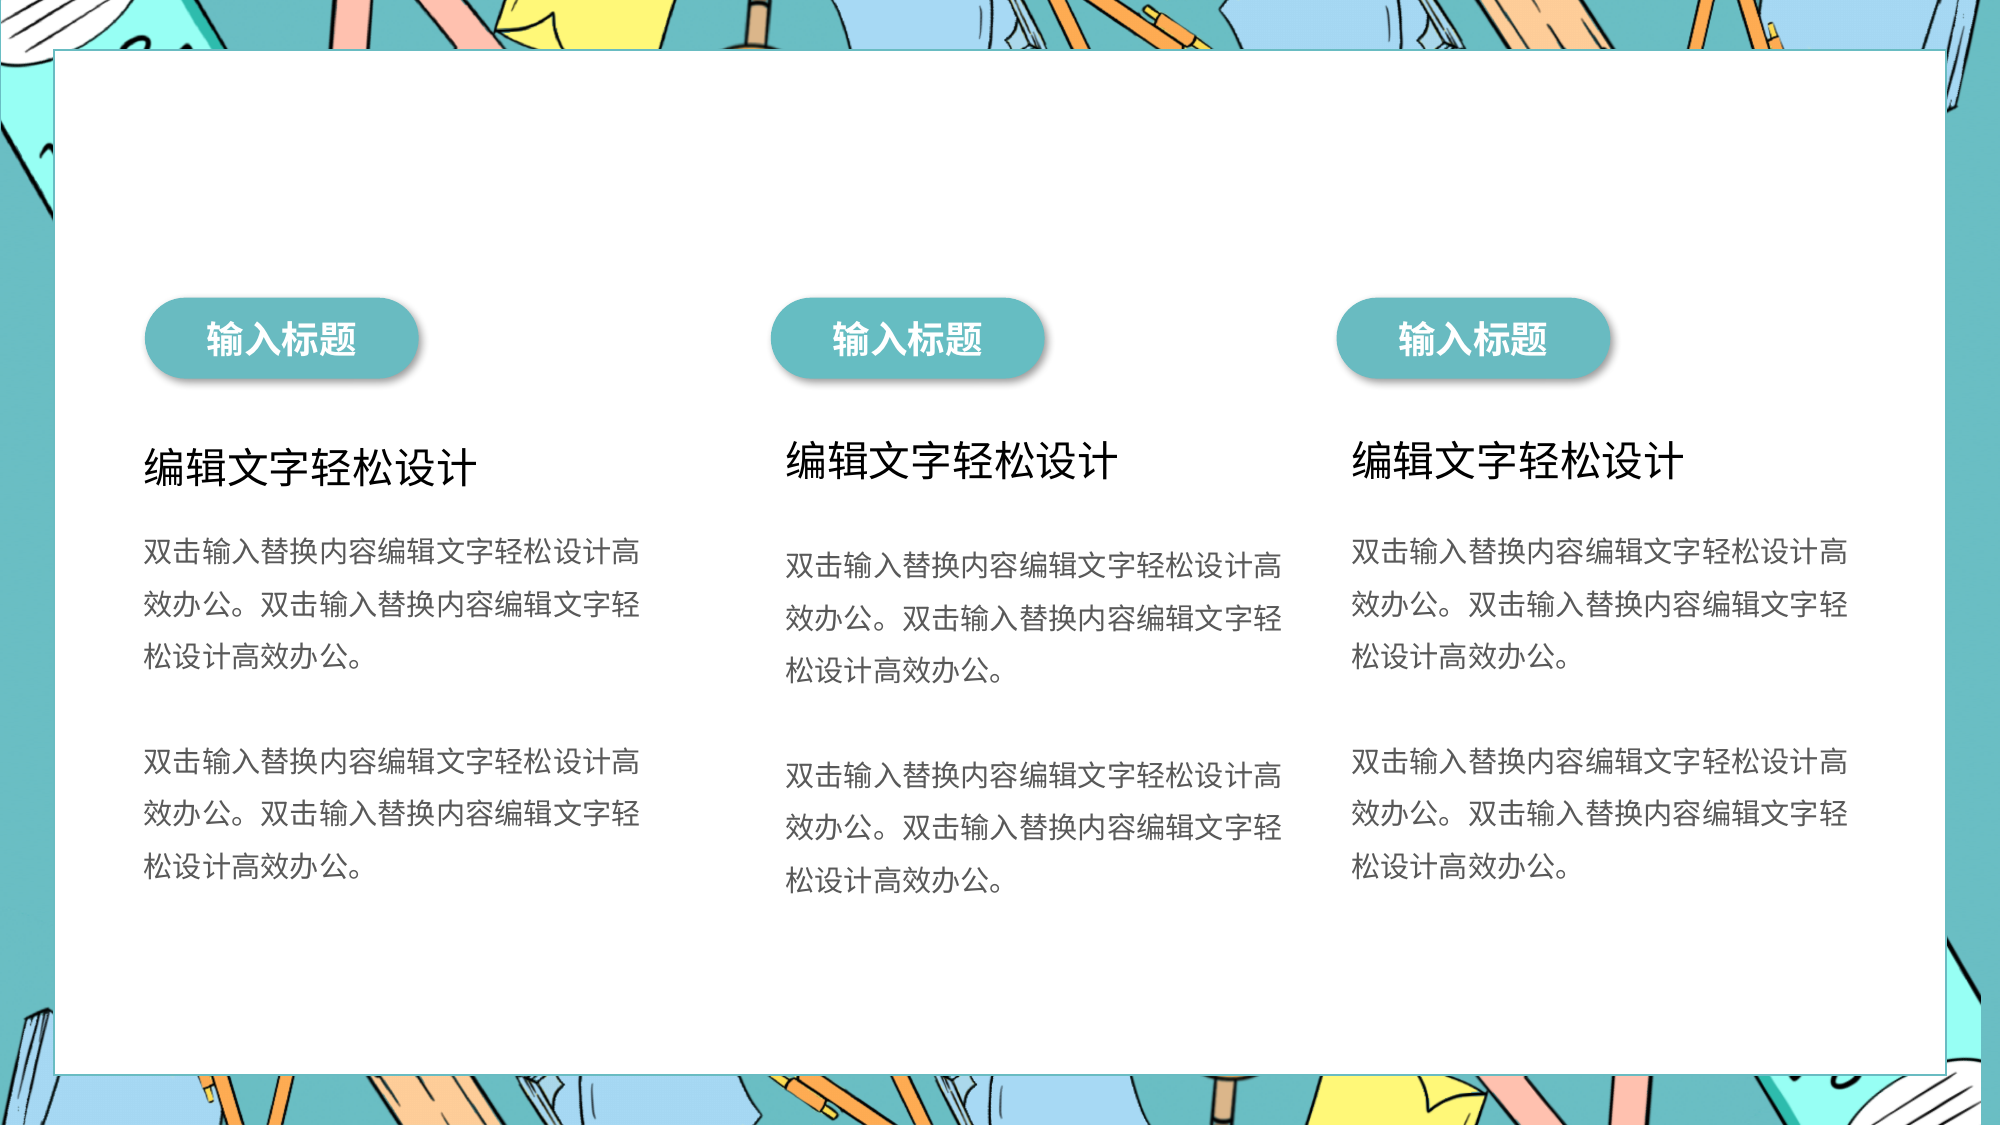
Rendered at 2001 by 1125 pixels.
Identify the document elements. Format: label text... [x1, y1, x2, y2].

text_box 编辑文字轻松设计 [128, 409, 629, 500]
text_box 编辑文字轻松设计 [1336, 402, 1836, 492]
picture [0, 0, 1088, 949]
text_box 双击输入替换内容编辑文字轻松设计高效办公。双击输入替换内容编辑文字轻松设计高效办公。 双击输入替换内容编辑文字轻松设计高效办公。双击输入替换内容编辑文字轻松设计高效办公。 [770, 522, 1300, 905]
picture [1, 0, 2000, 1125]
text_box 双击输入替换内容编辑文字轻松设计高效办公。双击输入替换内容编辑文字轻松设计高效办公。 双击输入替换内容编辑文字轻松设计高效办公。双击输入替换内容编辑文字轻松设计高效办公。 [128, 508, 658, 891]
text_box 双击输入替换内容编辑文字轻松设计高效办公。双击输入替换内容编辑文字轻松设计高效办公。 双击输入替换内容编辑文字轻松设计高效办公。双击输入替换内容编辑文字轻松设计高效办公。 [1336, 508, 1865, 891]
text_box 输入标题 [143, 296, 420, 380]
text_box 编辑文字轻松设计 [770, 402, 1336, 492]
text_box 输入标题 [1335, 296, 1612, 380]
text_box 输入标题 [769, 296, 1046, 380]
